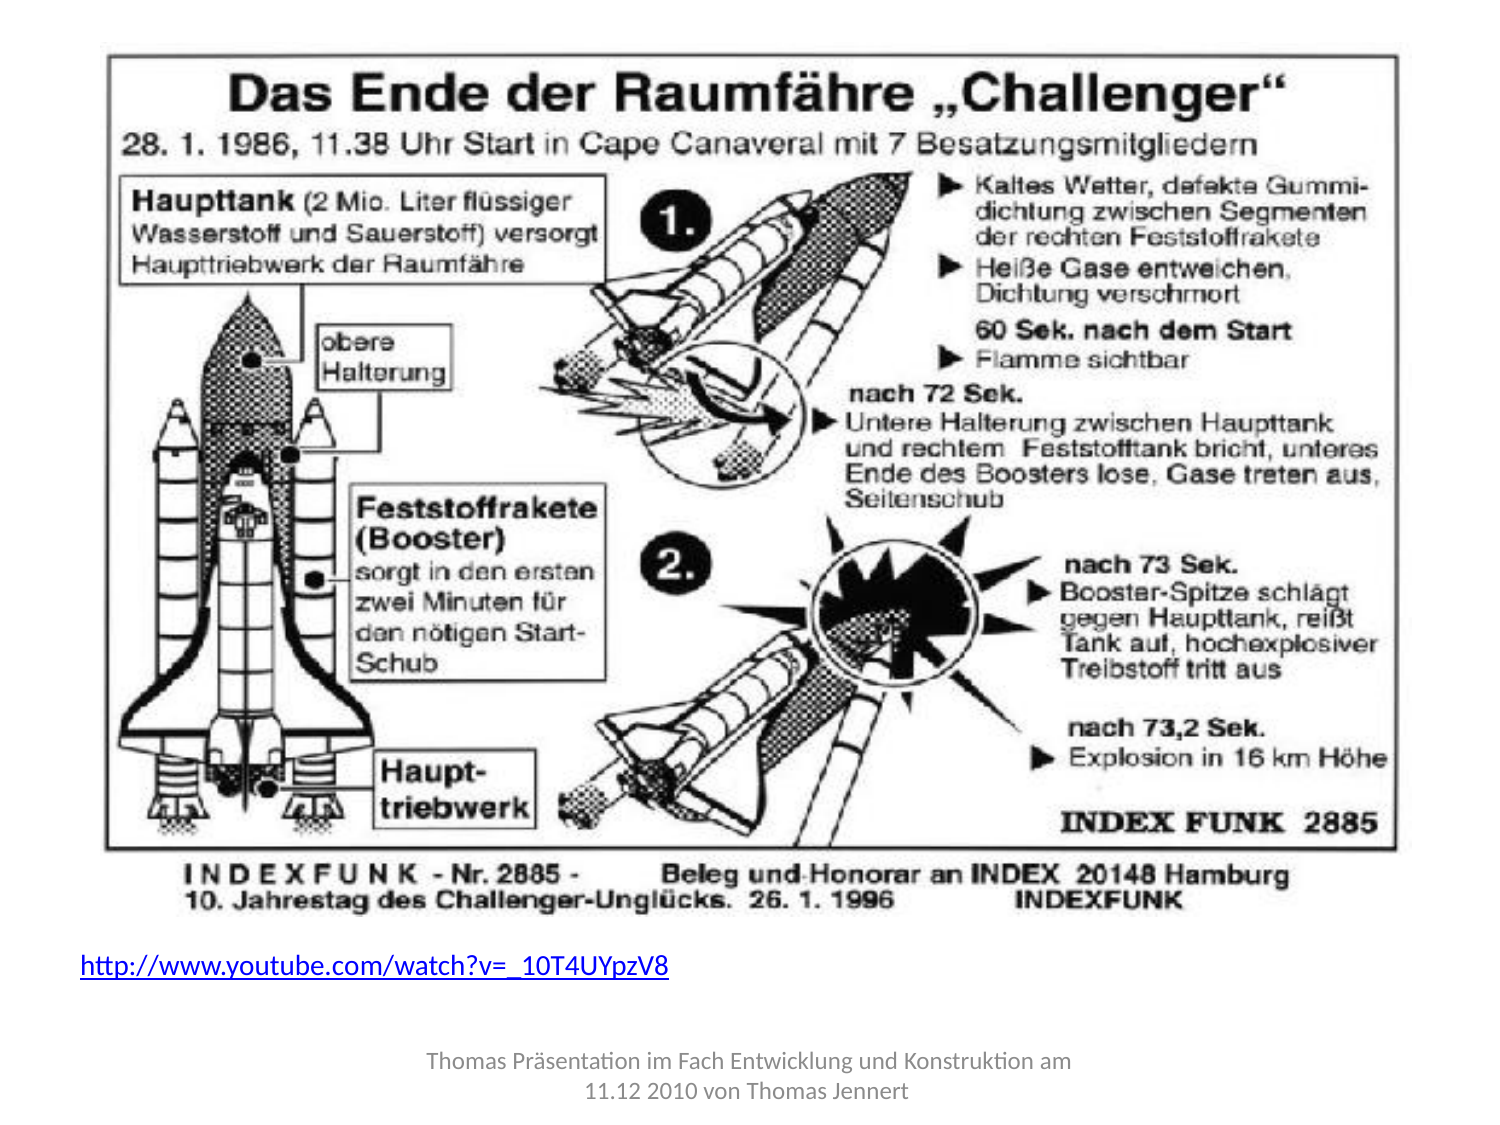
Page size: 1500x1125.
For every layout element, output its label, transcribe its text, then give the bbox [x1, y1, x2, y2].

title http://www.youtube.com/watch?v=_10T4UYpzV8 [64, 916, 1415, 1012]
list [100, 42, 1412, 918]
footer Thomas Präsentation im Fach Entwicklung und Konstruktion am 11.12 2010 von Thomas Jennert [407, 1046, 1093, 1103]
